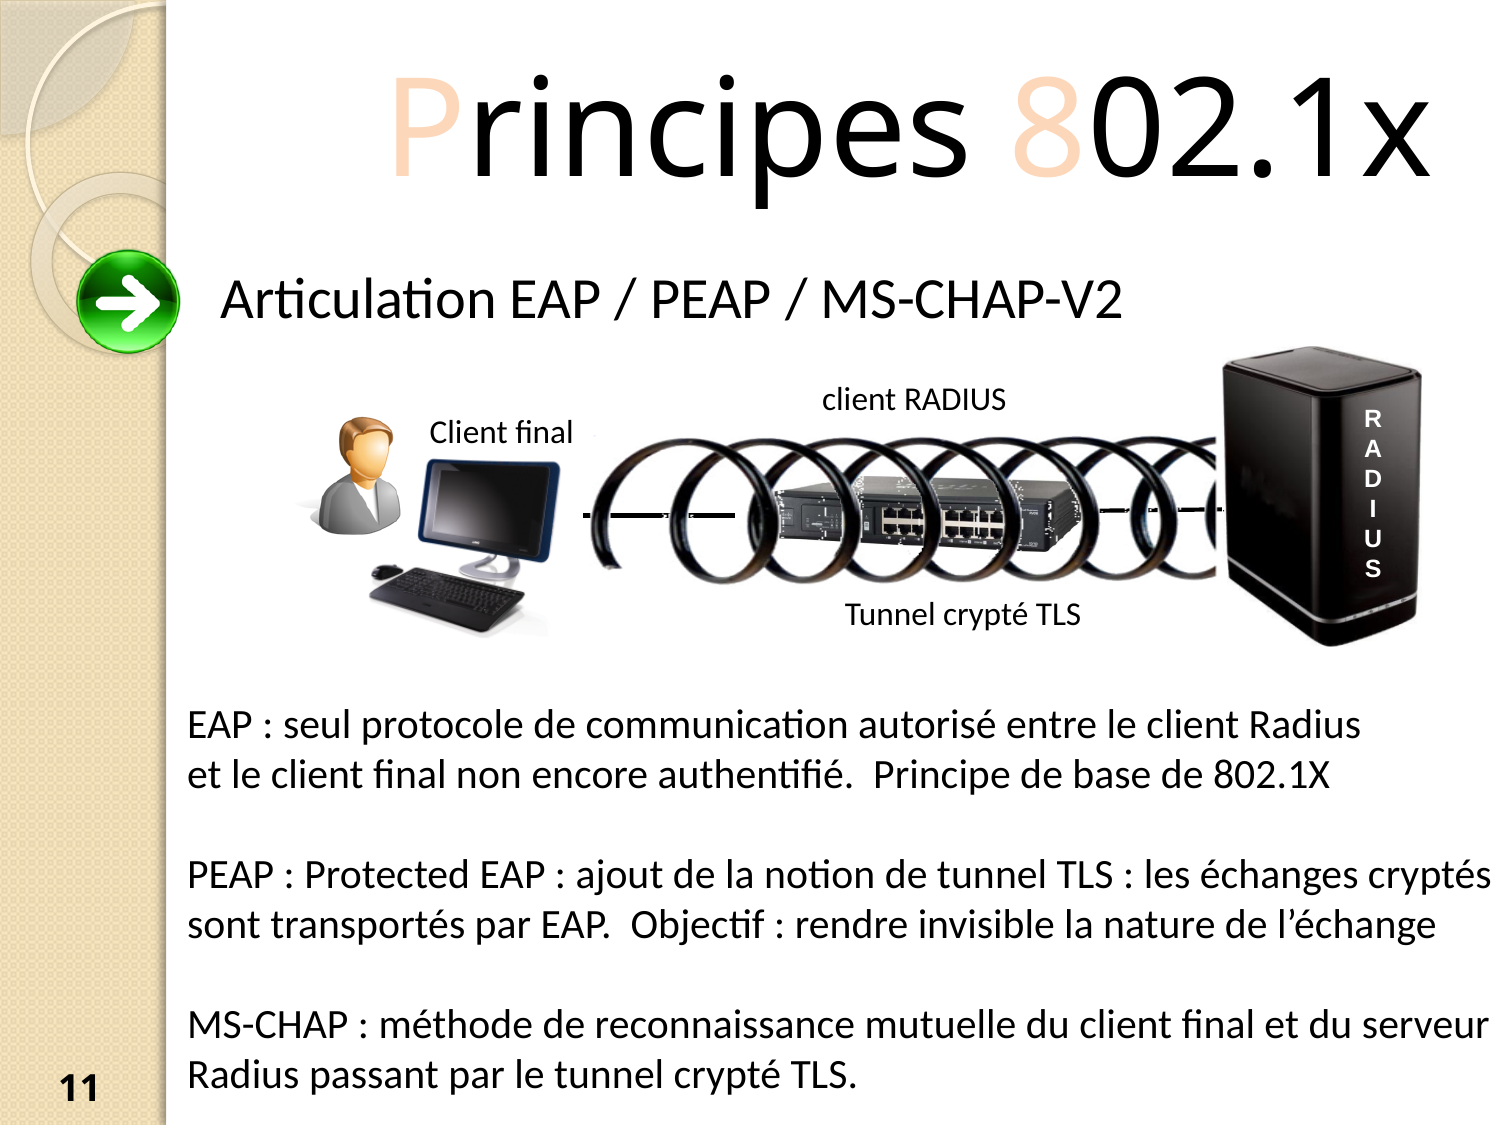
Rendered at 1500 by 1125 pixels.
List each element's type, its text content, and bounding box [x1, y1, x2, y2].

text_box Principes 802.1x [368, 31, 1449, 212]
text_box Client final [414, 402, 589, 452]
text_box EAP : seul protocole de communication autorisé entre le client Radius et le client final non encore authentifié. Principe de base de 802.1X PEAP : Protected EAP : ajout de la notion de tunnel TLS : les échanges cryptés sont transportés par EAP. Objectif : rendre invisible la nature de l’échange MS-CHAP : méthode de reconnaissance mutuelle du client final et du serveur Radius passant par le tunnel crypté TLS. [172, 689, 1500, 1105]
picture [292, 416, 566, 643]
picture [577, 346, 1423, 647]
text_box Articulation EAP / PEAP / MS-CHAP-V2 [206, 253, 1140, 373]
text_box Tunnel crypté TLS [829, 610, 1097, 640]
picture [73, 247, 182, 355]
text_box client RADIUS [799, 370, 1022, 419]
